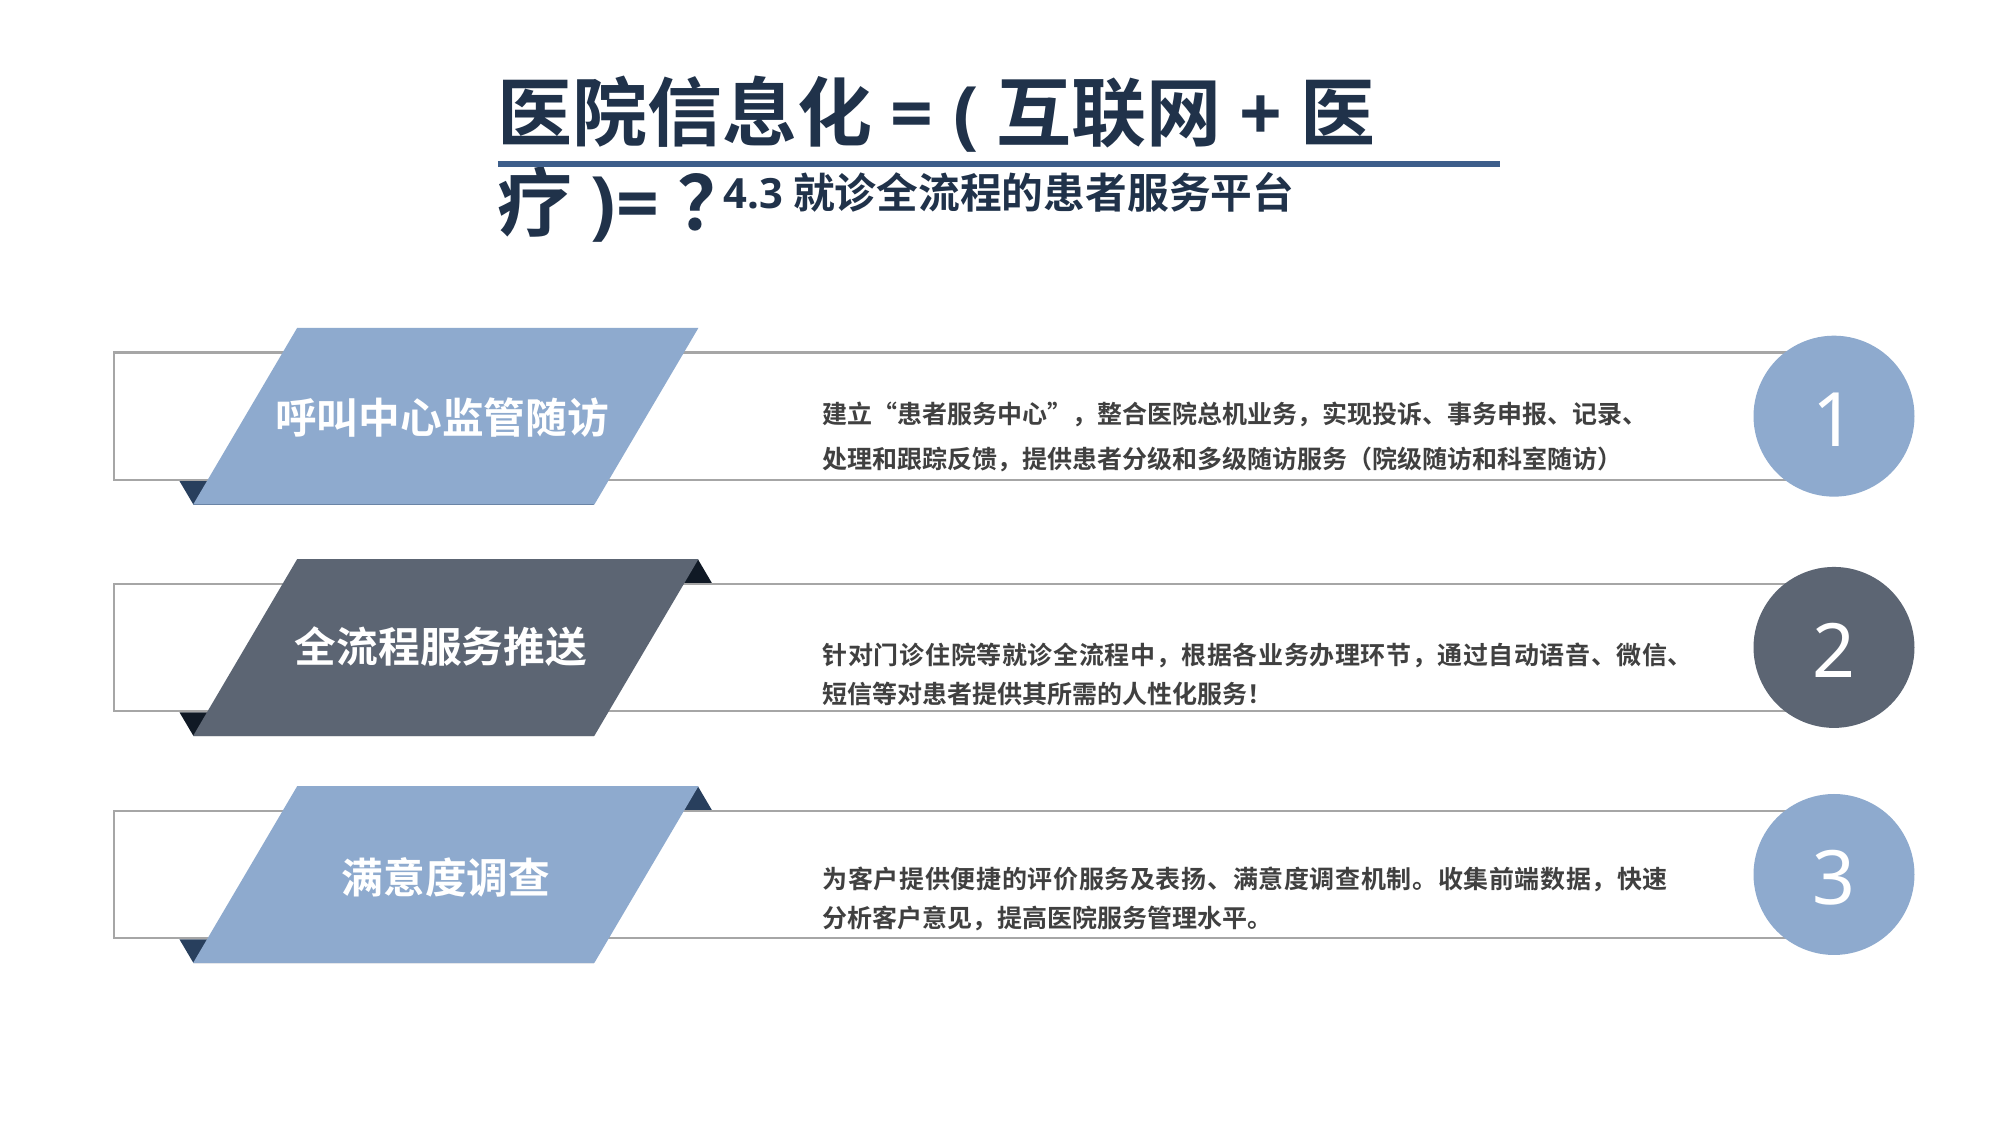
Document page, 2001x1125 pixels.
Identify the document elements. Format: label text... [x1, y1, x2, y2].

text_box [191, 558, 701, 737]
text_box [113, 583, 281, 712]
text_box 为客户提供便捷的评价服务及表扬、满意度调查机制。收集前端数据，快速分析客户意见，提高医院服务管理水平。 [822, 854, 1668, 932]
text_box [113, 351, 281, 481]
text_box 1 [1753, 335, 1915, 497]
text_box 建立“患者服务中心”，整合医院总机业务，实现投诉、事务申报、记录、处理和跟踪反馈，提供患者分级和多级随访服务（院级随访和科室随访） [822, 383, 1668, 474]
text_box [113, 810, 281, 939]
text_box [497, 65, 1563, 268]
text_box [178, 712, 205, 735]
text_box [191, 785, 701, 964]
text_box 针对门诊住院等就诊全流程中，根据各业务办理环节，通过自动语音、微信、短信等对患者提供其所需的人性化服务！ [822, 600, 1668, 709]
text_box [611, 351, 1785, 481]
text_box [178, 481, 205, 504]
text_box [611, 583, 1784, 712]
text_box 全流程服务推送 [290, 620, 602, 672]
text_box [191, 326, 701, 506]
text_box [687, 560, 714, 583]
text_box [687, 787, 714, 810]
text_box 2 [1753, 566, 1915, 728]
text_box 满意度调查 [290, 851, 602, 902]
text_box [611, 810, 1784, 939]
text_box [178, 939, 205, 962]
text_box 呼叫中心监管随访 [265, 392, 619, 443]
text_box 3 [1753, 793, 1915, 955]
